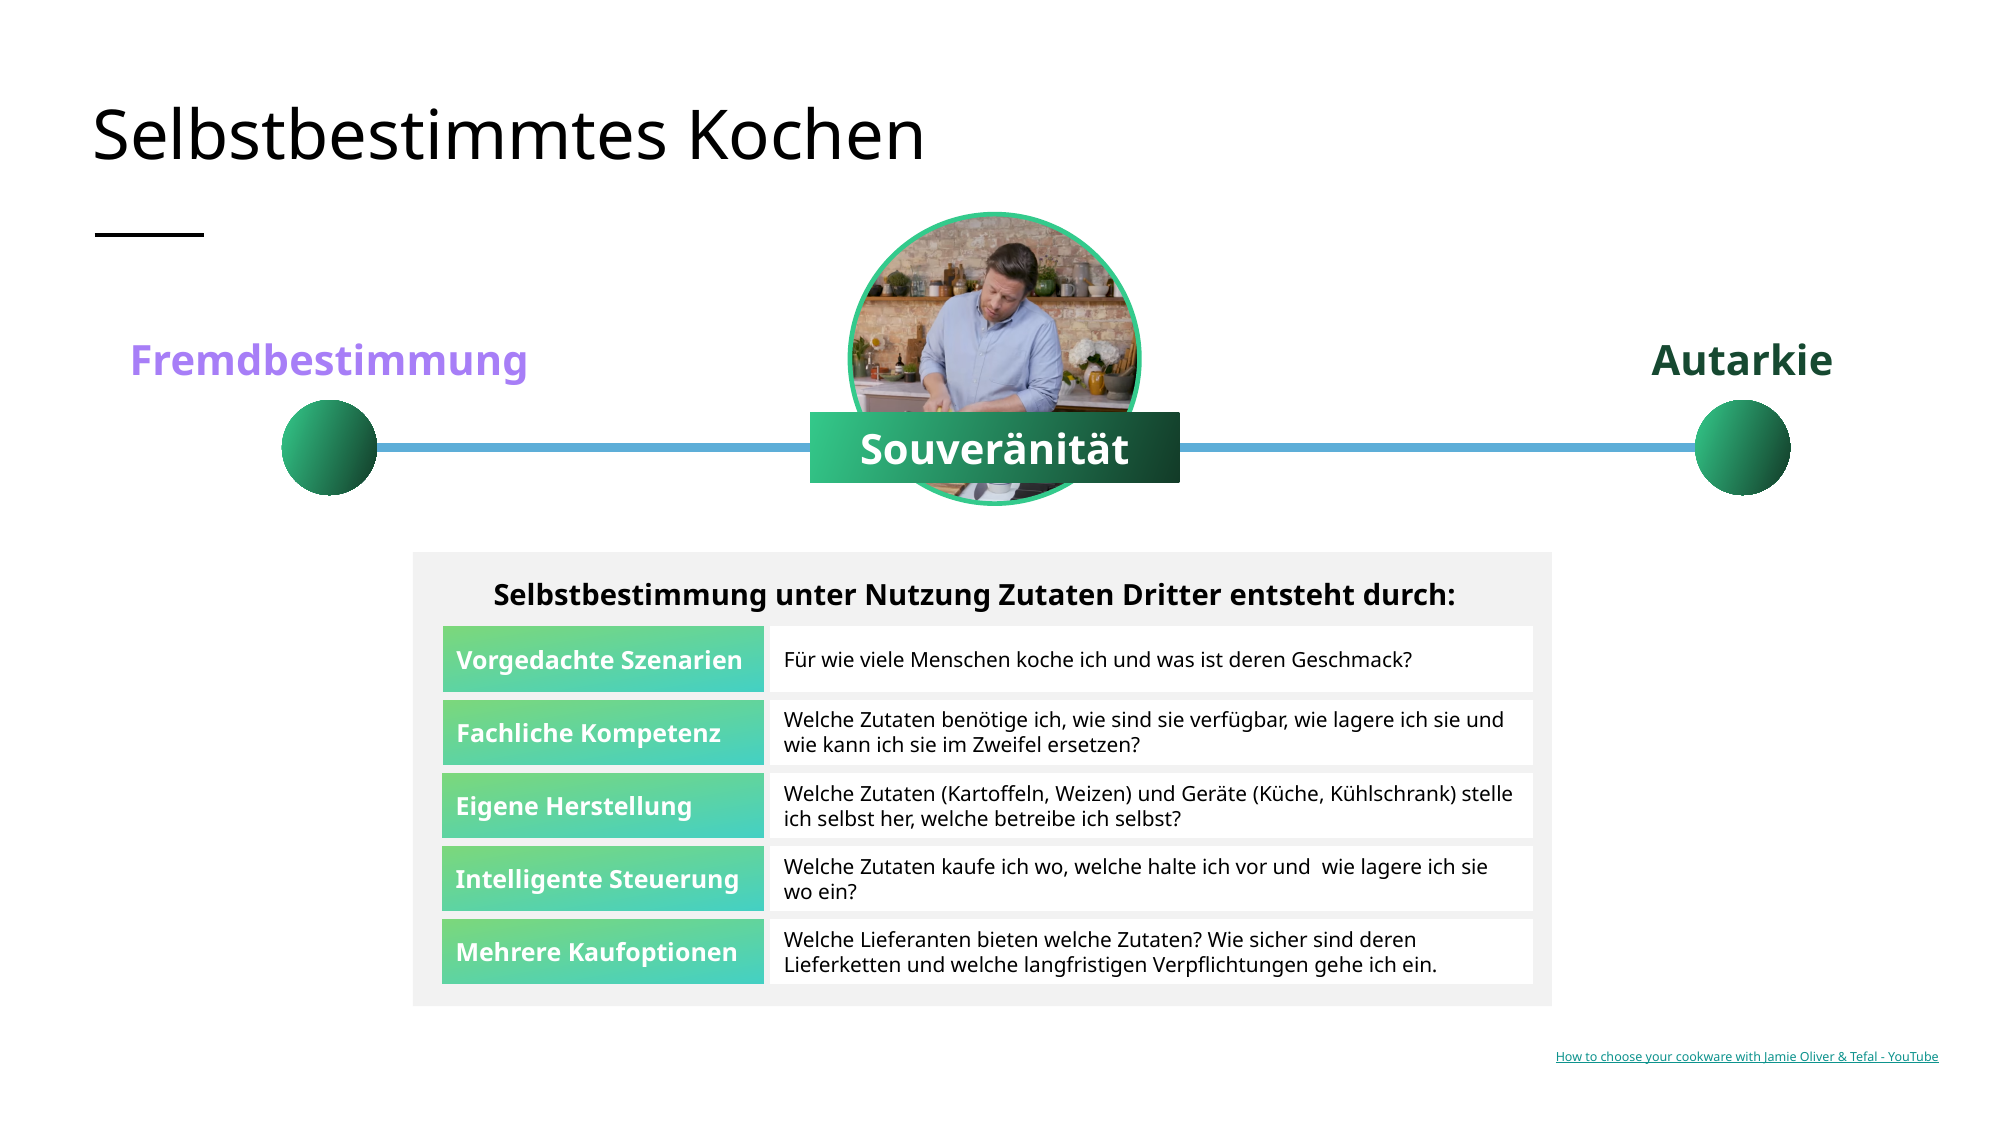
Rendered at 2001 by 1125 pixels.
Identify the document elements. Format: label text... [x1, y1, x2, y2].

text_box How to choose your cookware with Jamie Oliver & Tefal - YouTube [1151, 1041, 1954, 1074]
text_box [412, 552, 1553, 1007]
text_box [849, 213, 1140, 400]
text_box [946, 496, 1043, 505]
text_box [281, 400, 1791, 496]
title Selbstbestimmtes Kochen [77, 67, 1803, 197]
